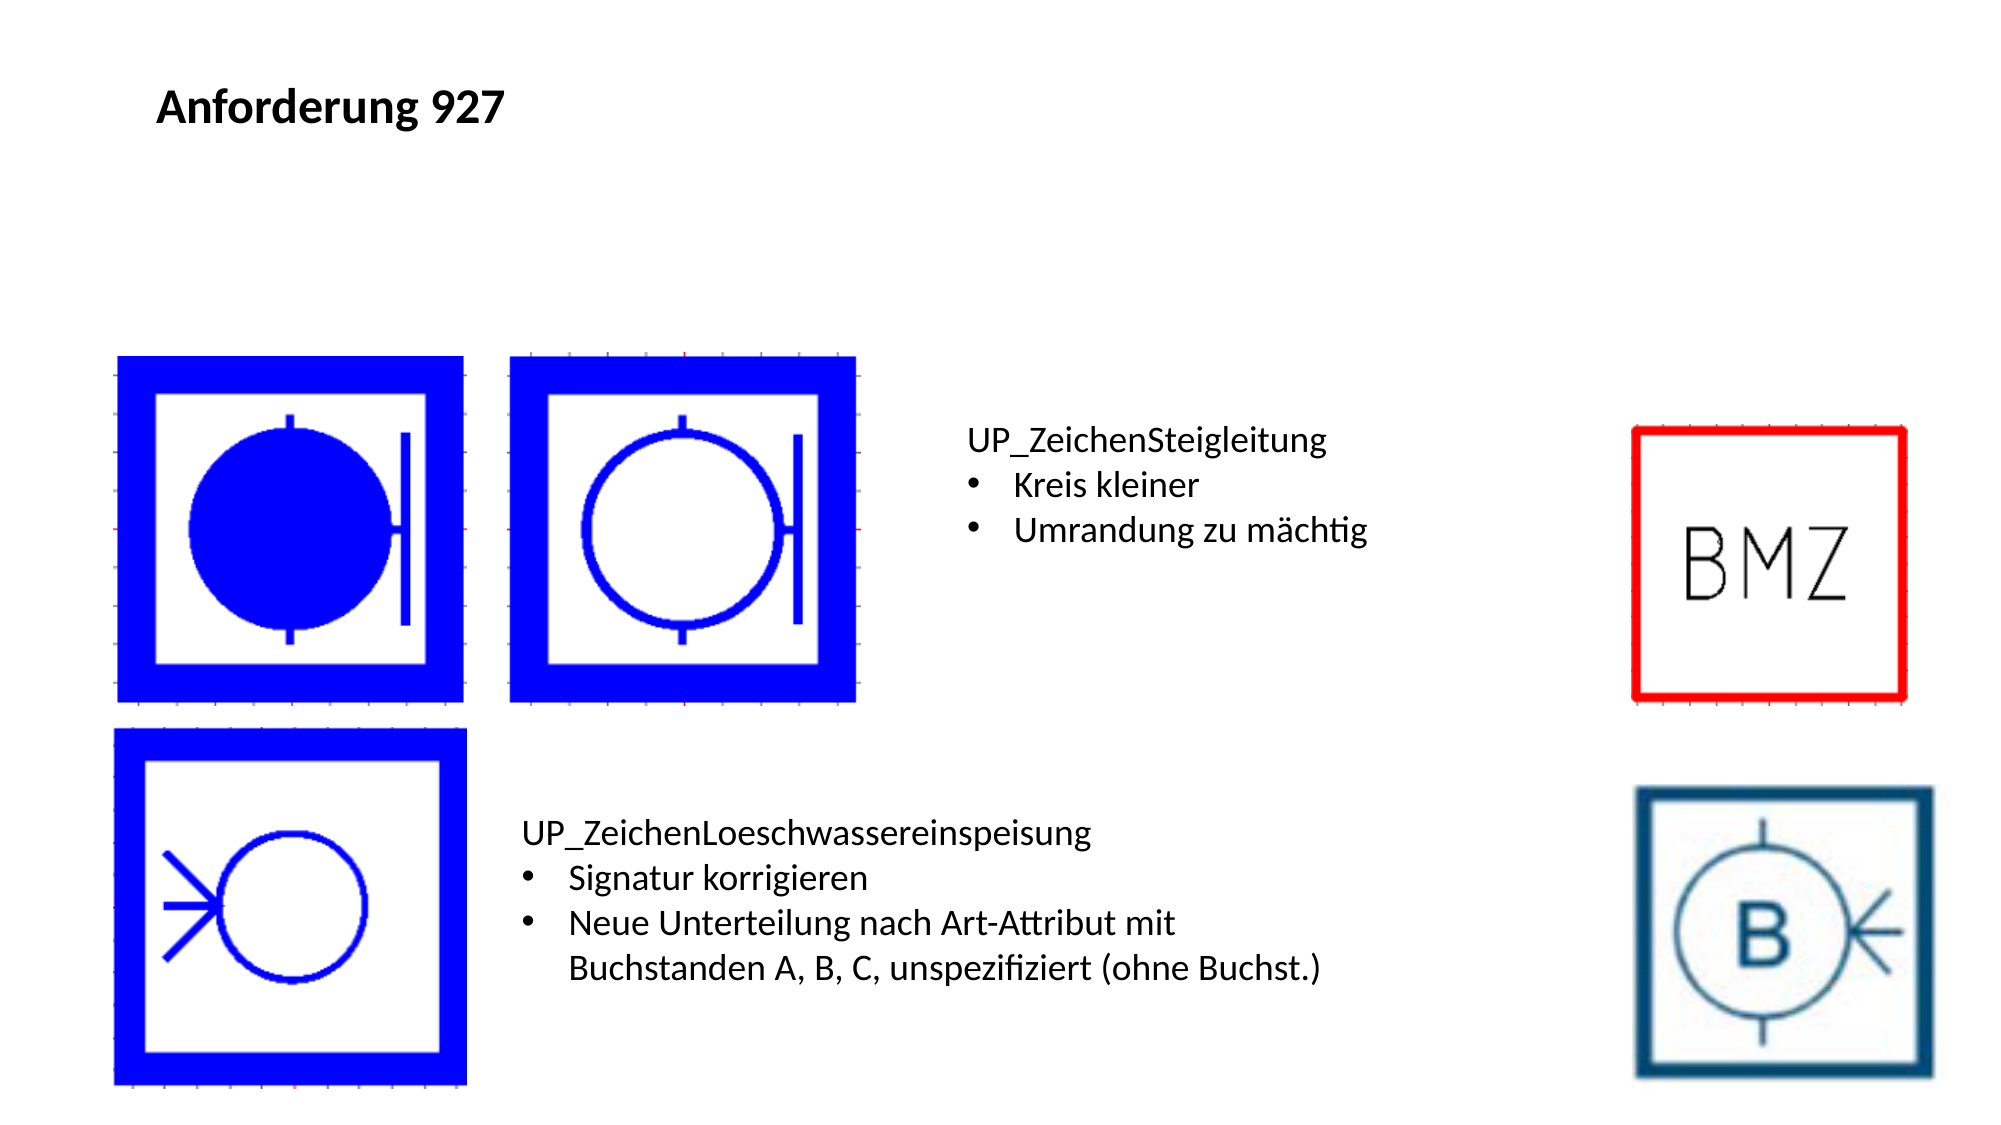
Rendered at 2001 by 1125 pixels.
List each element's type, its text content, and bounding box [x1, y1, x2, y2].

picture [506, 352, 861, 706]
picture [113, 356, 467, 706]
text_box UP_Zeichen­Loeschwassereinspeisung Signatur korrigieren Neue Unterteilung nach Art-Attribut mit Buchstanden A, B, C, unspezifiziert (ohne Buchst.) [506, 800, 1363, 995]
text_box UP_Zeichen­Steigleitung Kreis kleiner Umrandung zu mächtig [952, 407, 1384, 557]
picture [1631, 424, 1908, 706]
picture [113, 727, 467, 1089]
picture [1631, 784, 1949, 1089]
text_box Anforderung 927 [141, 66, 521, 142]
